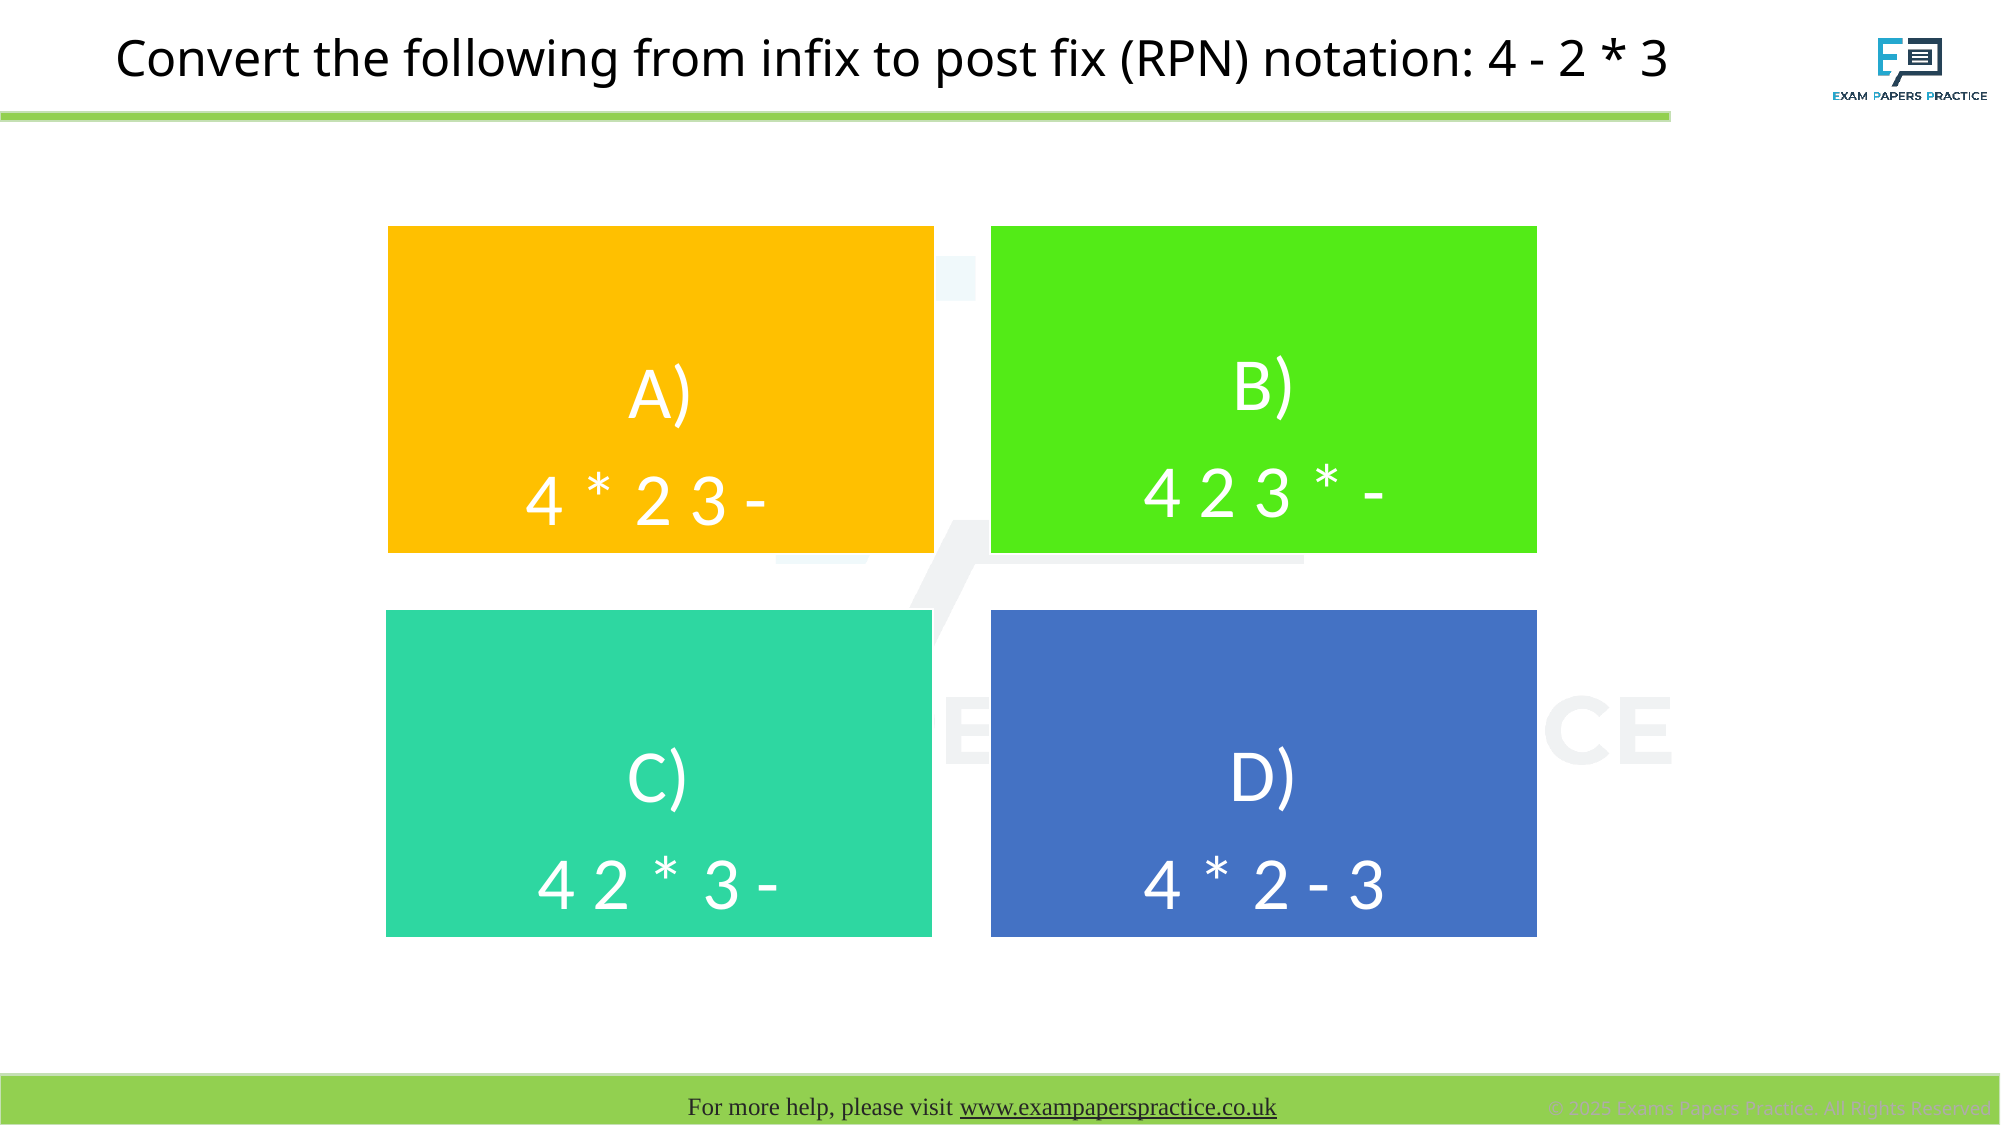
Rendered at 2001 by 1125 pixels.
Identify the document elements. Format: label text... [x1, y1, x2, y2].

title Convert the following from infix to post fix (RPN) notation: 4 - 2 * 3 [100, 0, 1900, 169]
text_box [100, 224, 1826, 939]
